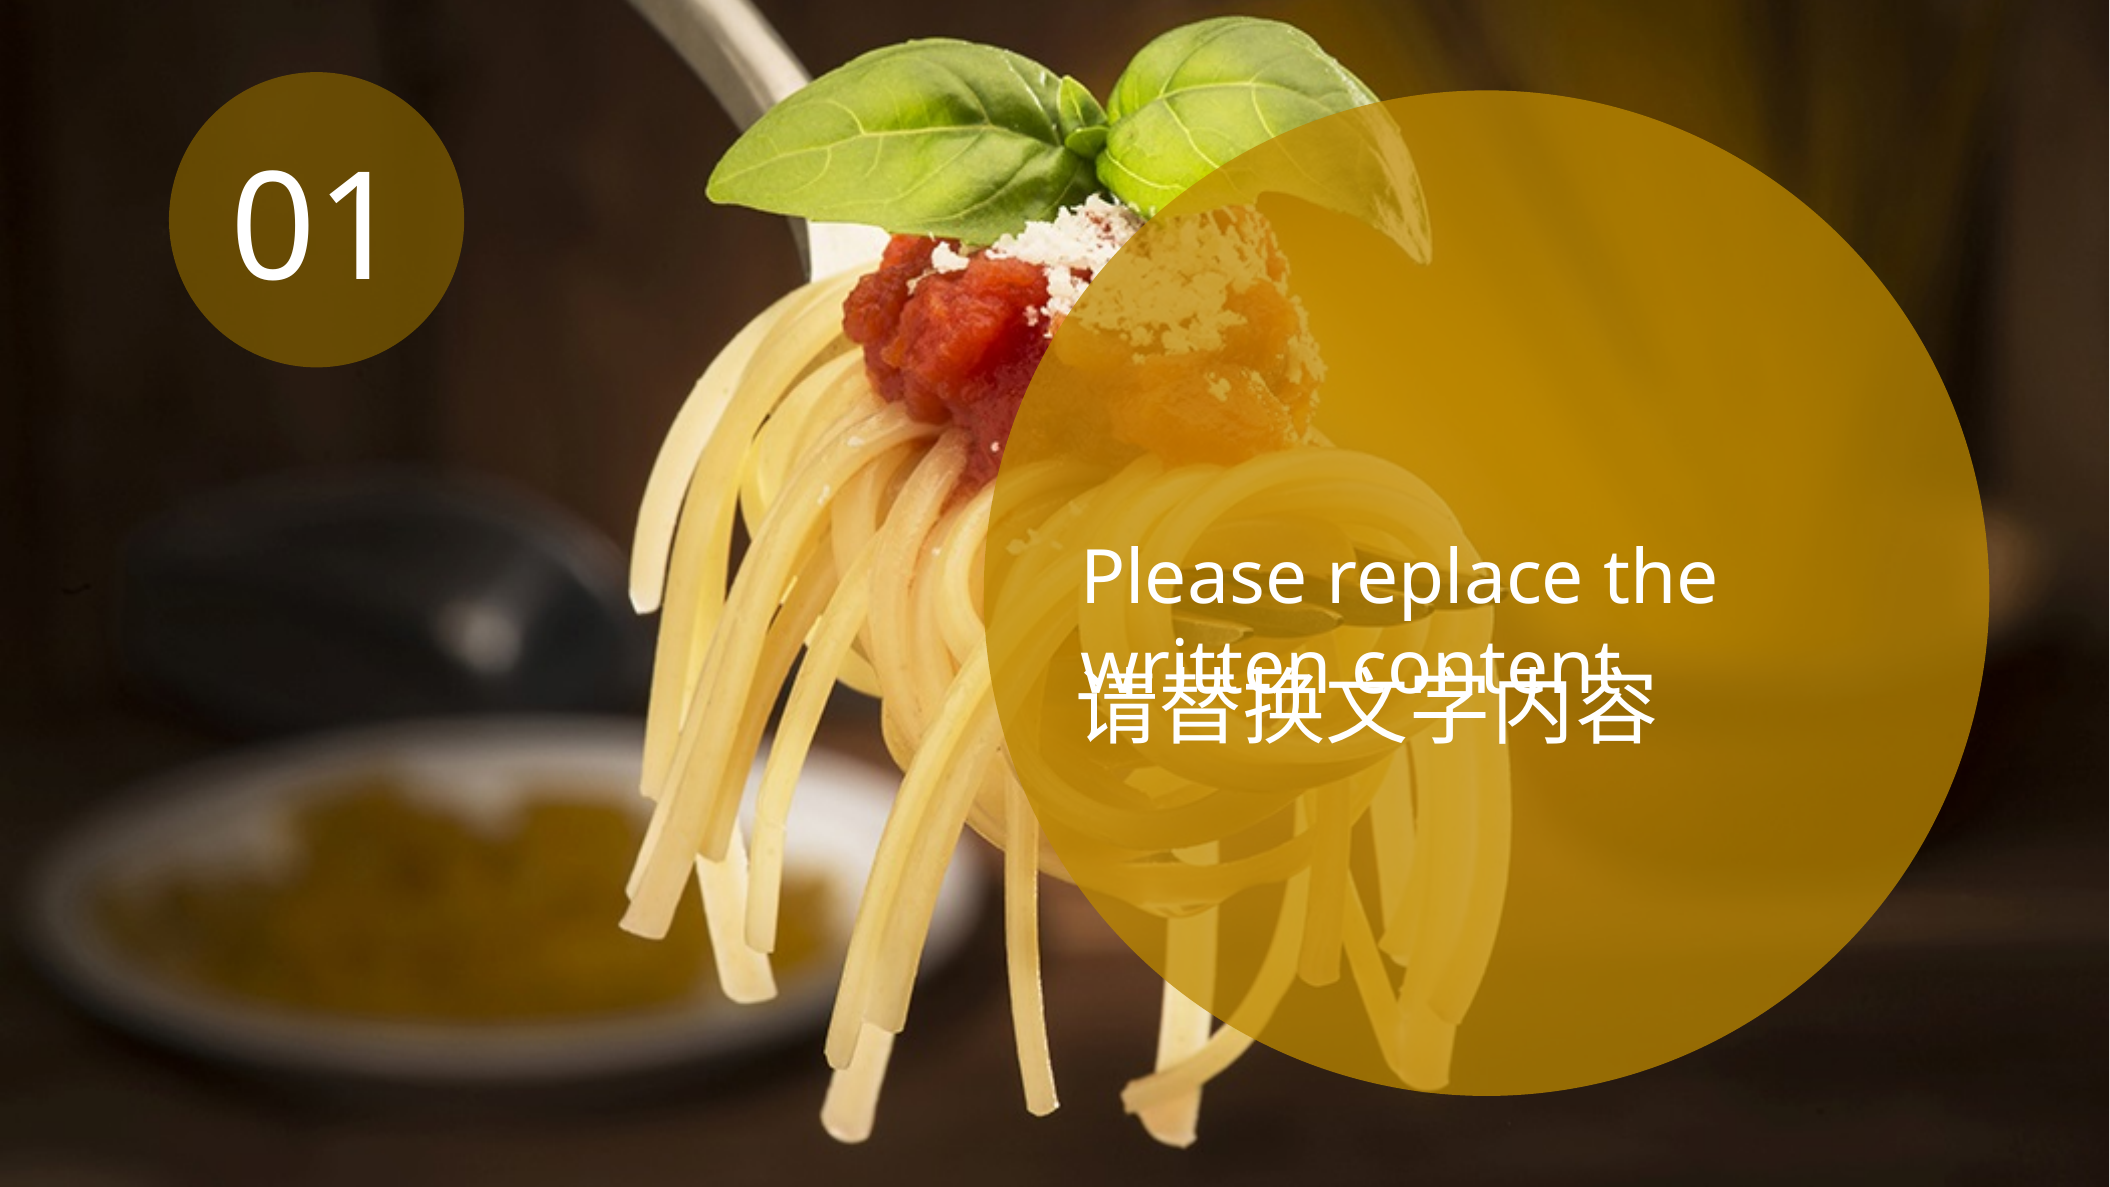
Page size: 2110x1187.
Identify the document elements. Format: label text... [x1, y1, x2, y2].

text_box 01 [167, 71, 466, 369]
text_box [982, 89, 1991, 1097]
text_box 请替换文字内容 [1033, 627, 1673, 762]
text_box Please replace the written content [1065, 521, 1973, 716]
text_box [0, 0, 2110, 1187]
